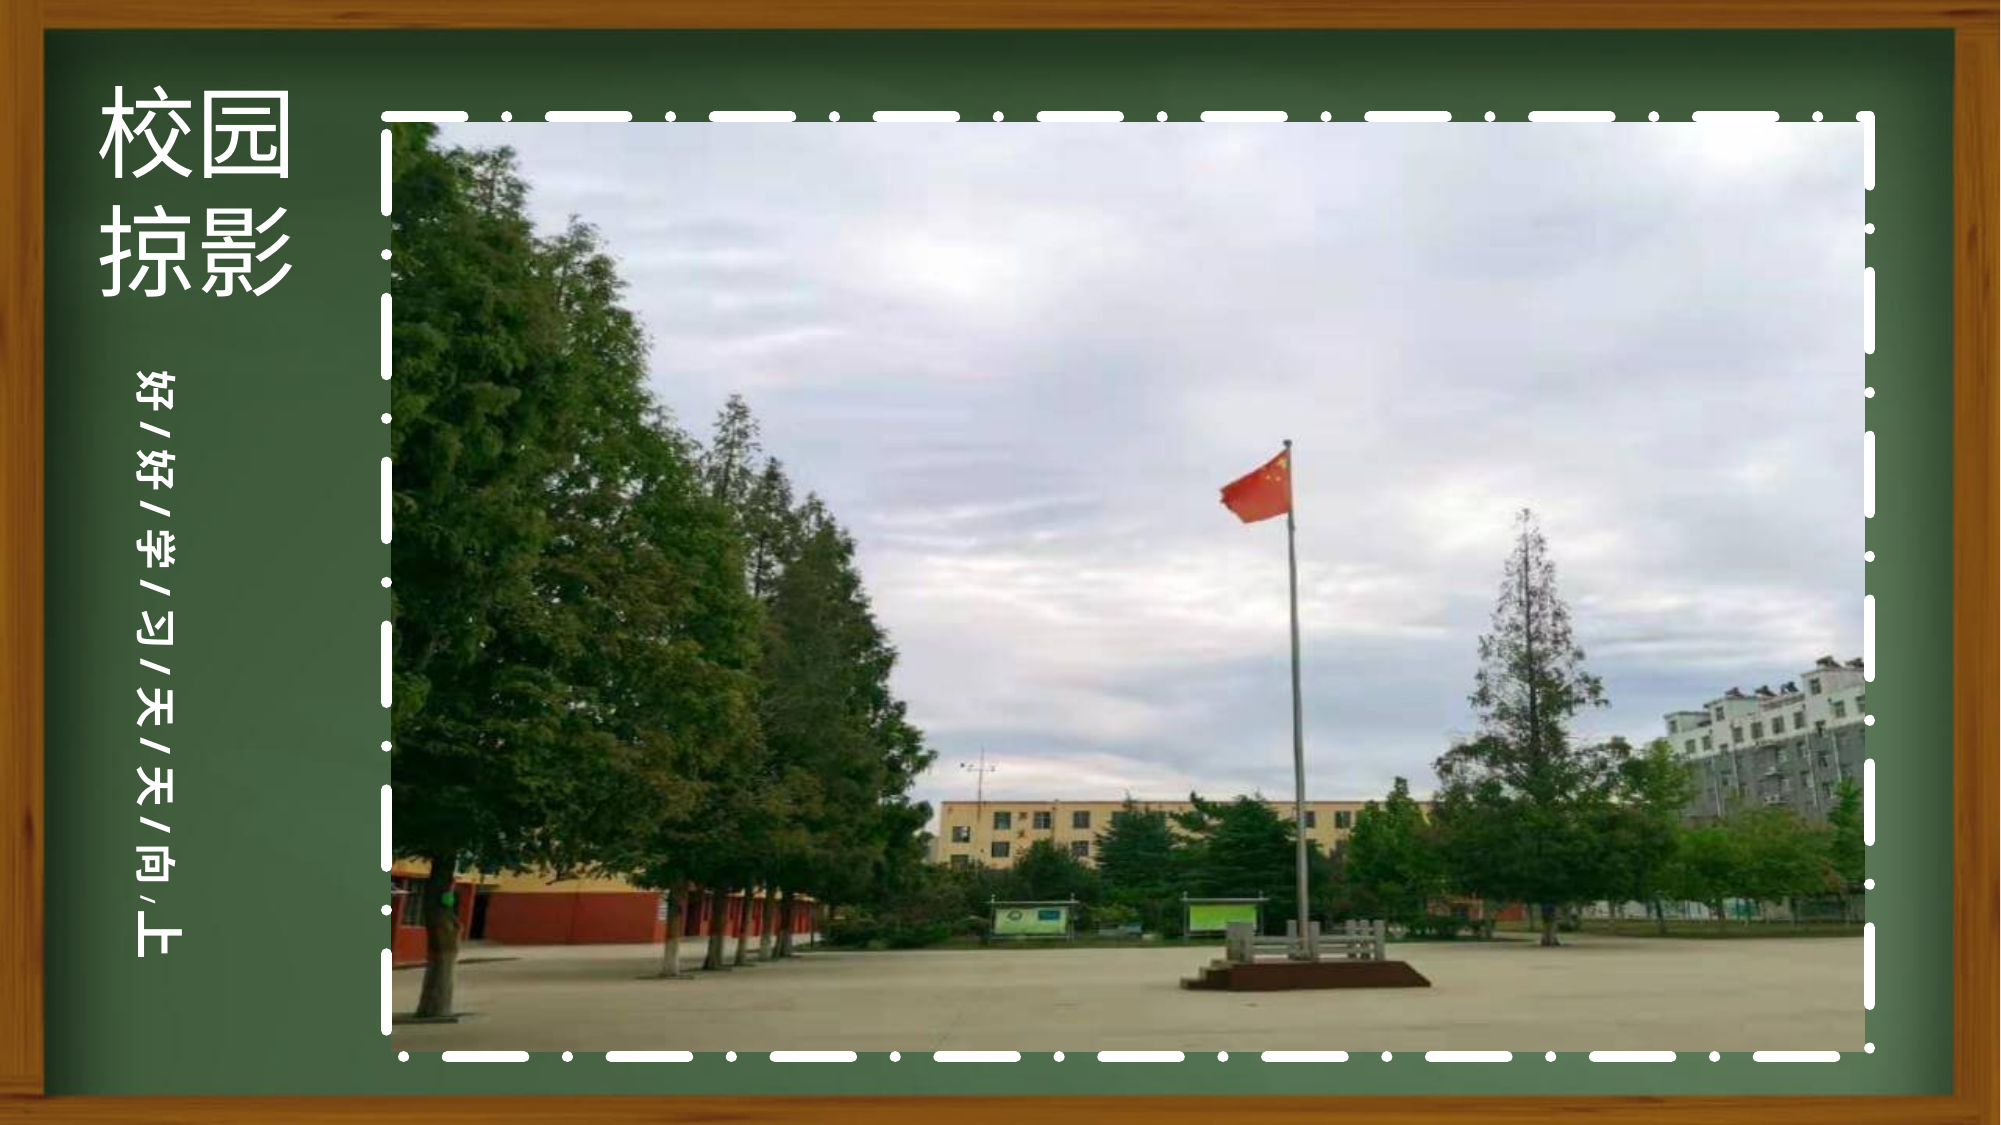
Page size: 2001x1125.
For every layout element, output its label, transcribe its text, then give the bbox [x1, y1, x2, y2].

text_box 校园掠影 [67, 62, 325, 318]
text_box 好/好/学/习/天/天/向/上 [107, 355, 198, 1052]
picture [0, 0, 2001, 1125]
